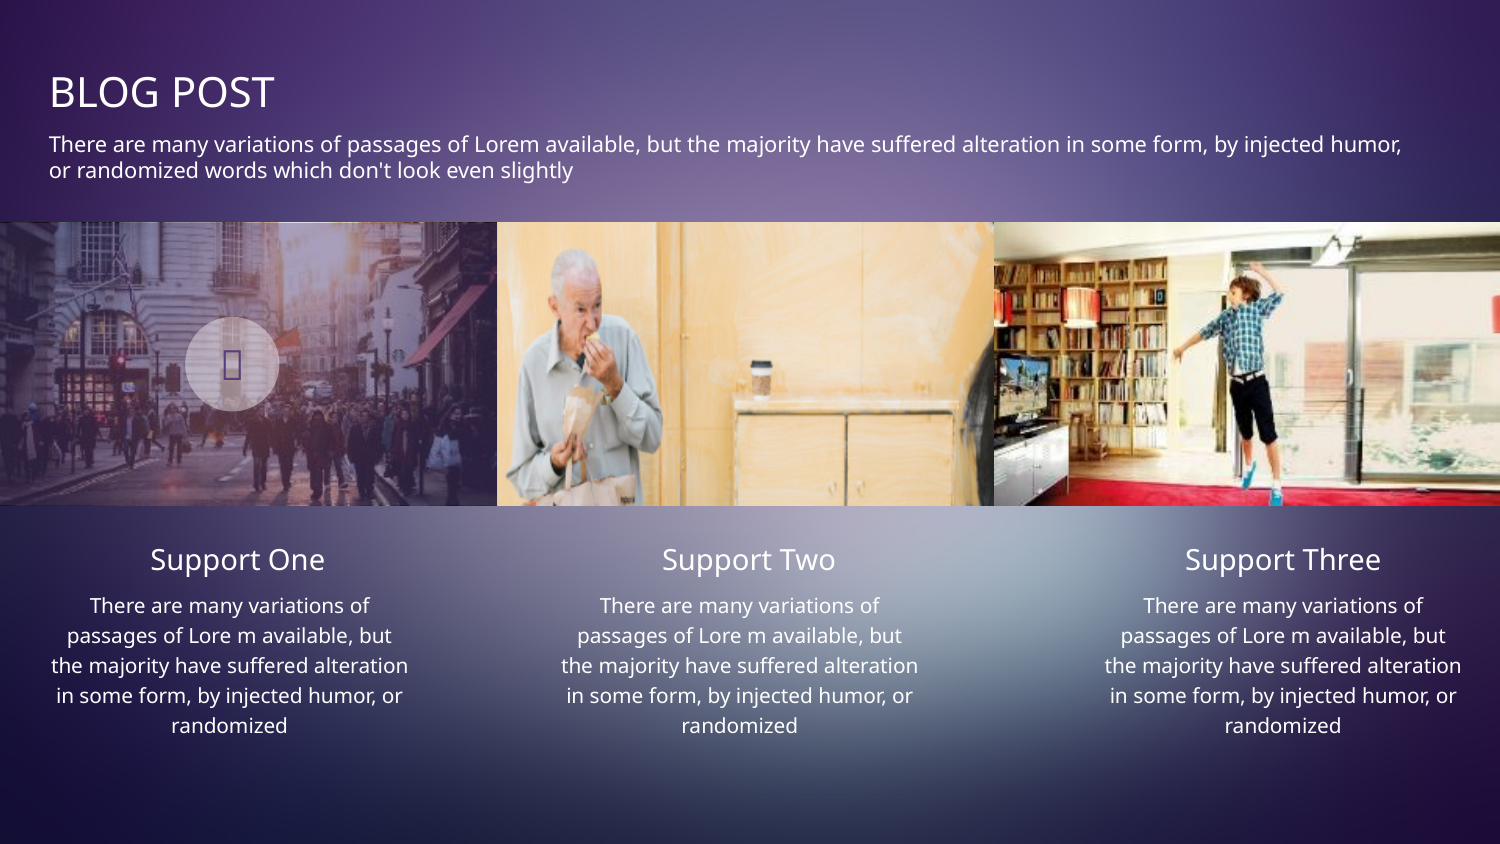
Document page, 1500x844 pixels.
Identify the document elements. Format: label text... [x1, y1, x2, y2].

text_box  [183, 314, 282, 414]
text_box [992, 221, 1500, 508]
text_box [543, 533, 936, 748]
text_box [1087, 533, 1479, 748]
text_box There are many variations of passages of Lorem available, but the majority have suffered alteration in some form, by injected humor, or randomized words which don't look even slightly [34, 123, 1428, 191]
text_box [499, 221, 992, 508]
text_box [0, 221, 499, 508]
picture [0, 508, 1500, 844]
picture [0, 0, 1500, 221]
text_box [33, 533, 426, 748]
text_box BLOG POST [34, 64, 404, 115]
